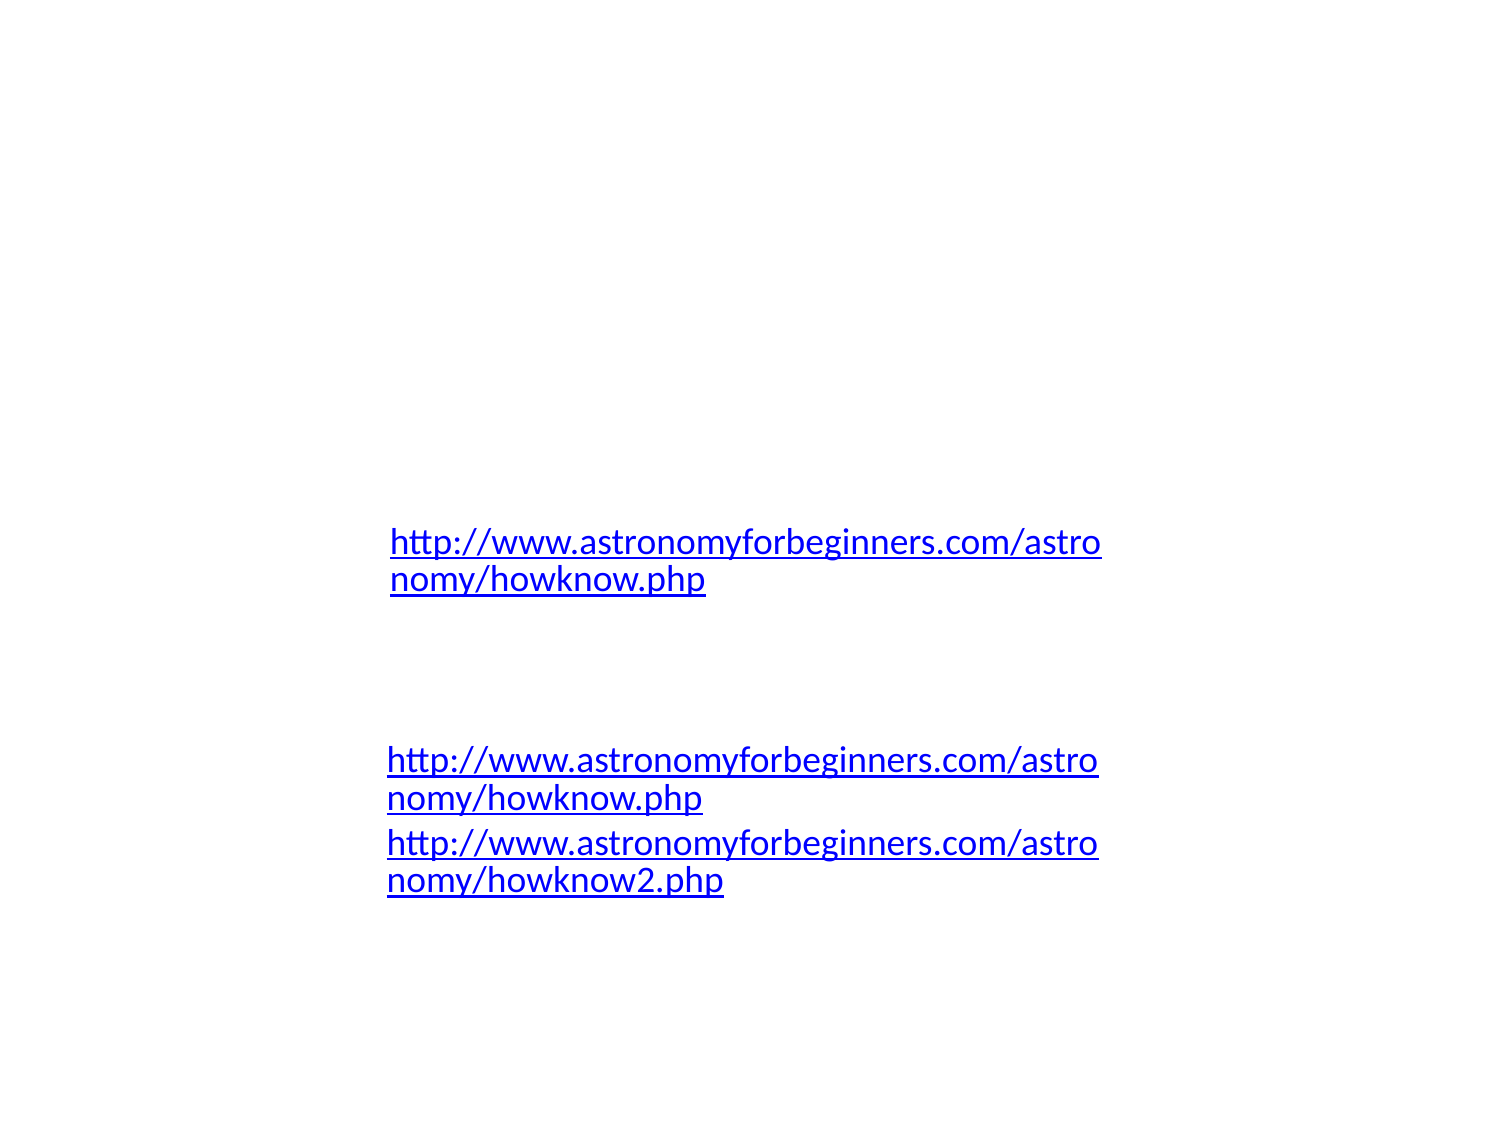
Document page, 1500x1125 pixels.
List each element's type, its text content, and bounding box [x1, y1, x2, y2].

text_box http://www.astronomyforbeginners.com/astronomy/howknow.php [374, 509, 1125, 570]
text_box http://www.astronomyforbeginners.com/astronomy/howknow.phphttp://www.astronomyforbeginners.com/astronomy/howknow2.php [371, 727, 1122, 833]
